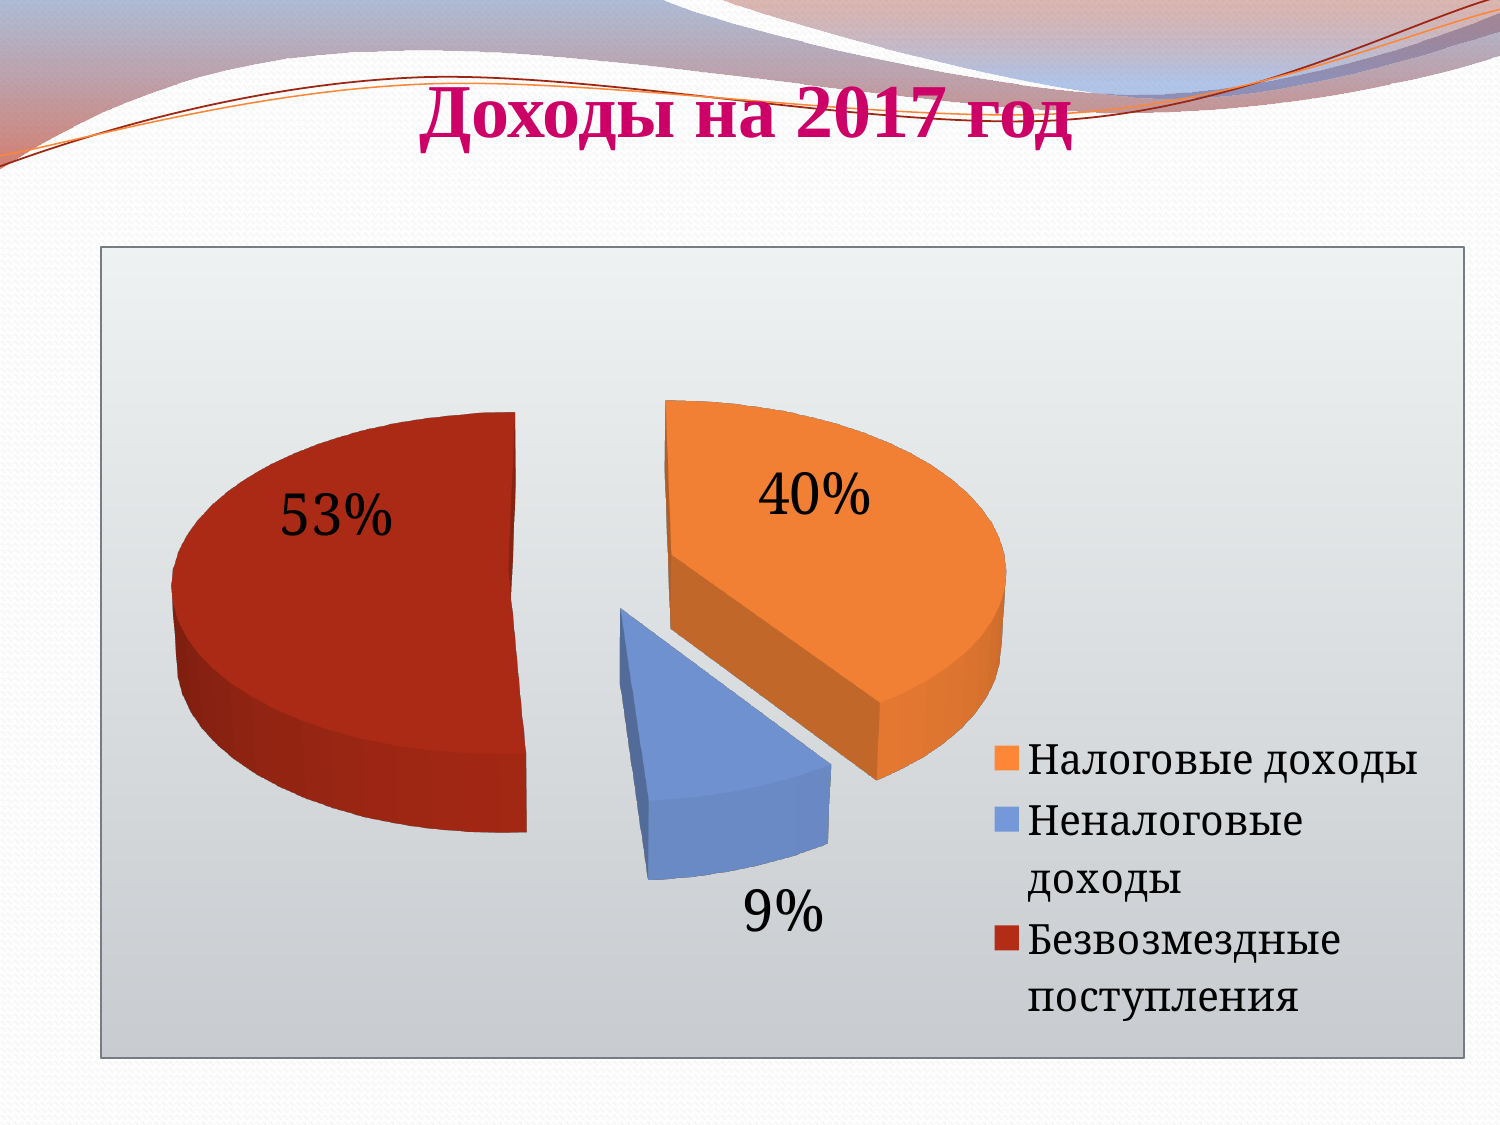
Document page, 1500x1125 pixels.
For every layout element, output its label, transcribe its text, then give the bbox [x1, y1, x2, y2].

chart [58, 245, 1466, 1060]
title Доходы на 2017 год [75, 52, 1418, 153]
